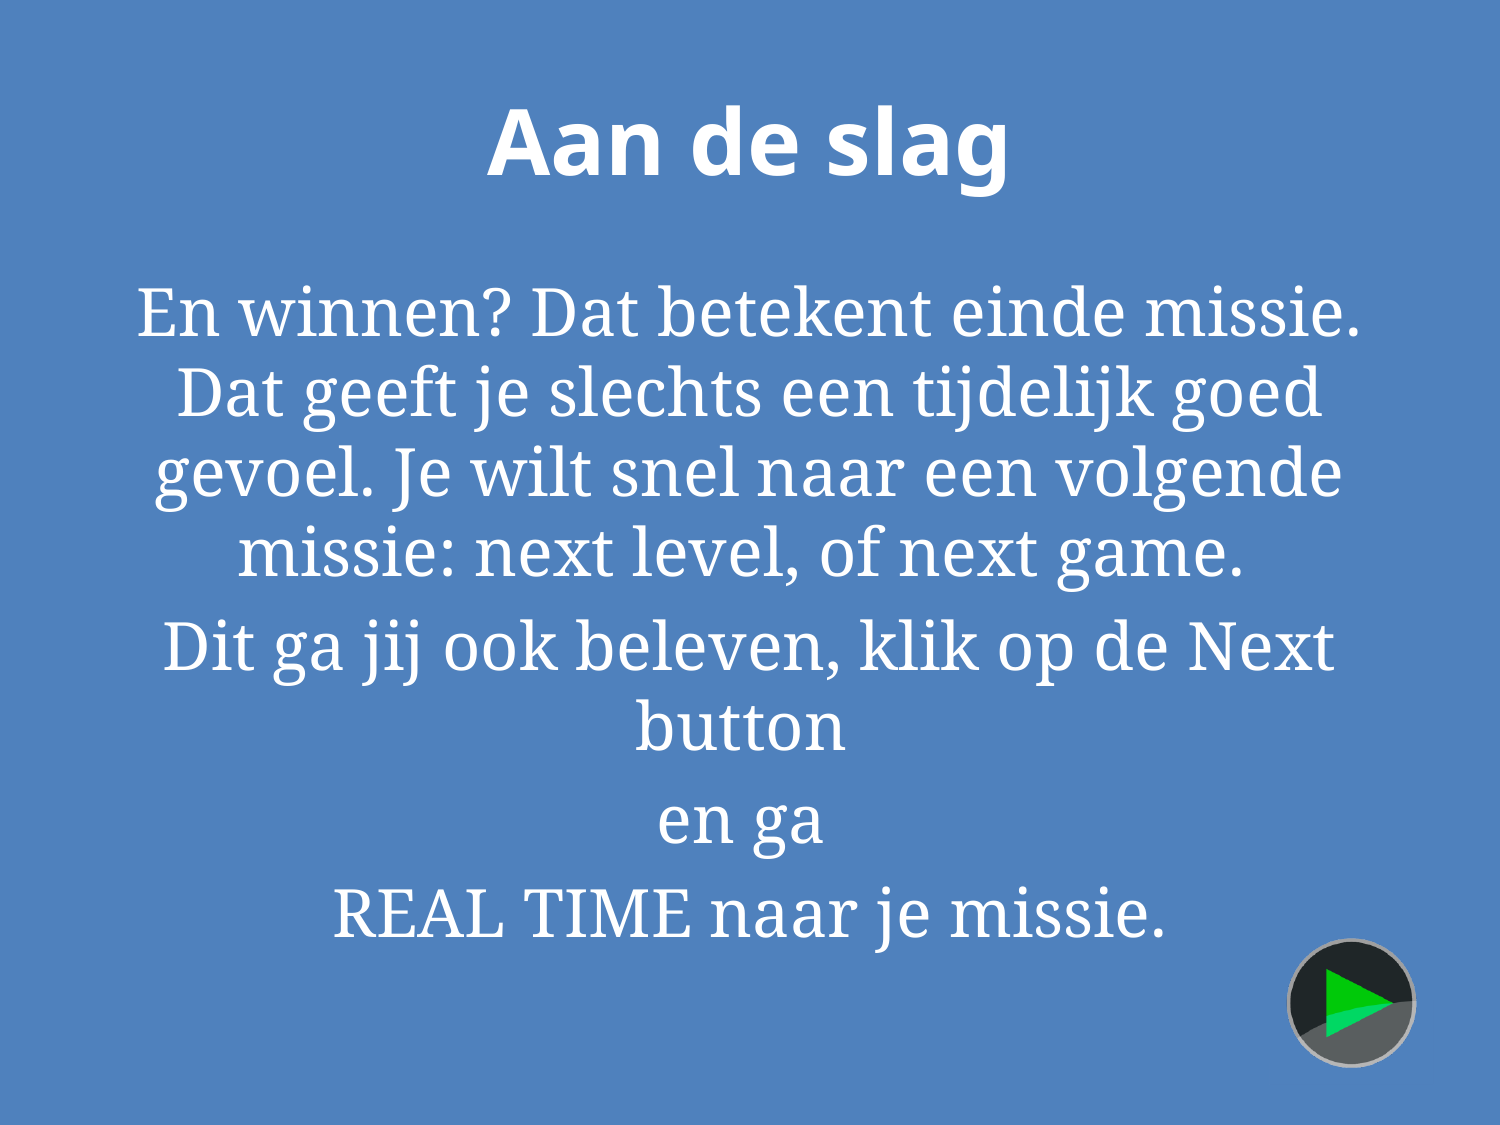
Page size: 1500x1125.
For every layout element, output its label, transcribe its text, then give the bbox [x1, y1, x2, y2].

picture [1269, 920, 1434, 1085]
title Aan de slag [75, 45, 1425, 233]
list En winnen? Dat betekent einde missie. Dat geeft je slechts een tijdelijk goed gevoel. Je wilt snel naar een volgende missie: next level, of next game. Dit ga jij ook beleven, klik op de Next button en ga REAL TIME naar je missie. [75, 262, 1425, 1005]
